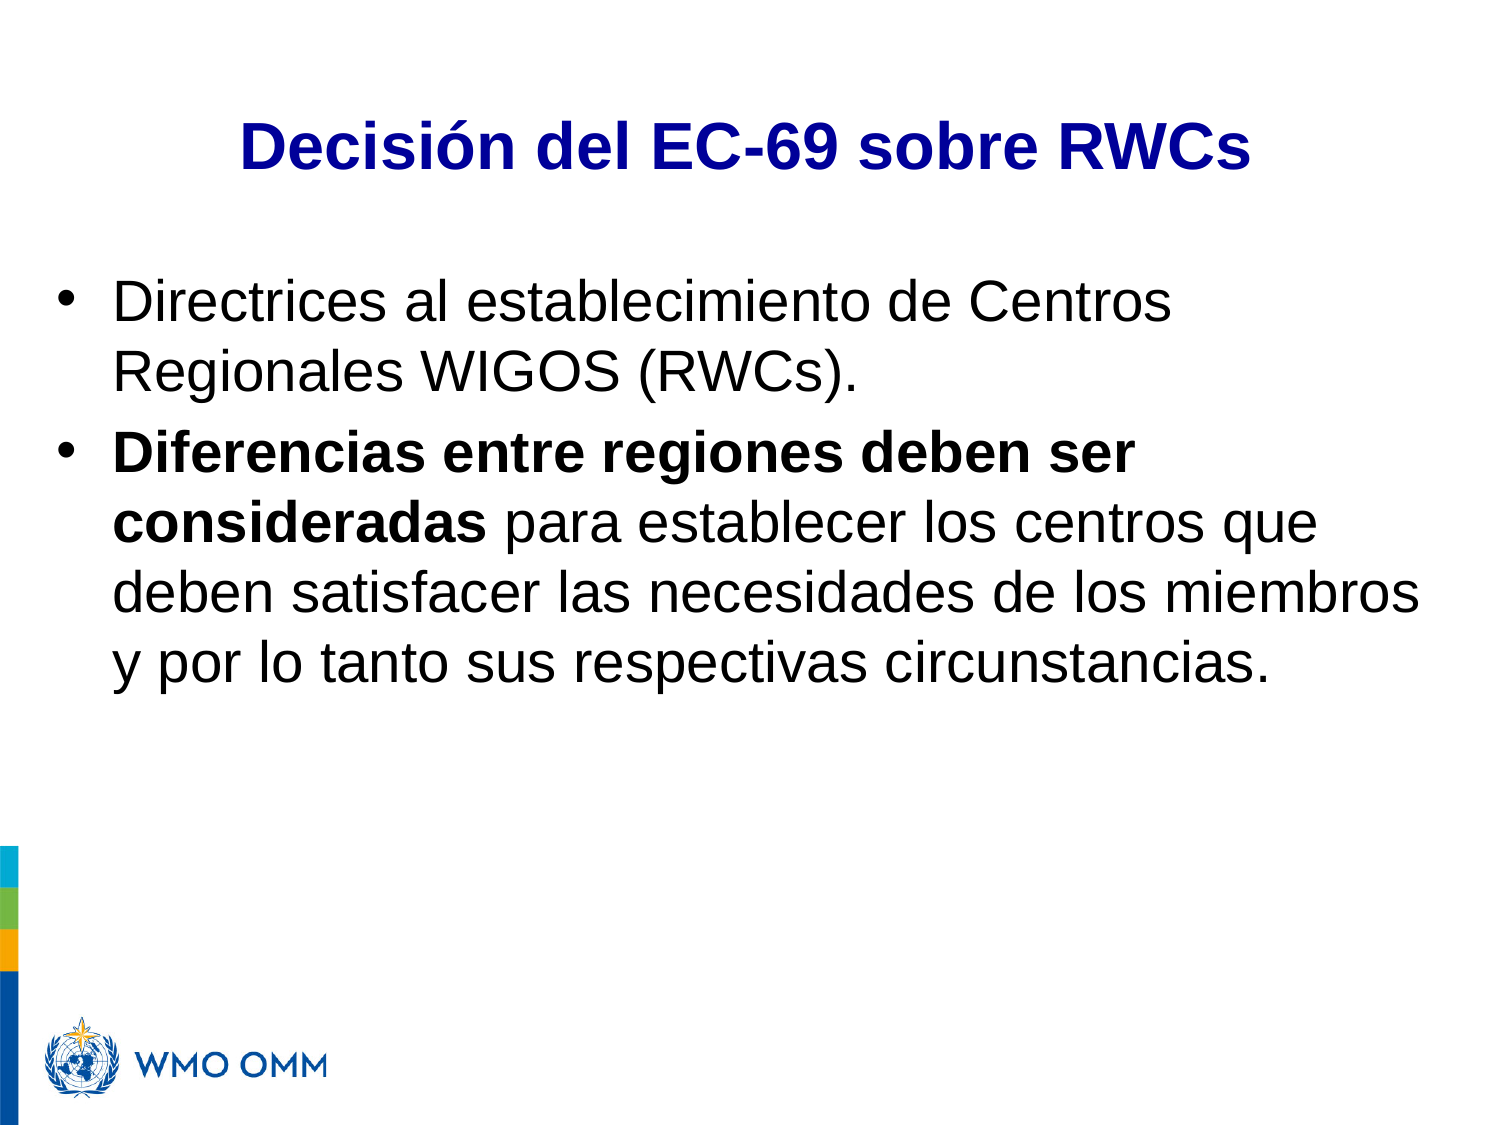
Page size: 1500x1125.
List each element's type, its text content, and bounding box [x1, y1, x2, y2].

list Directrices al establecimiento de Centros Regionales WIGOS (RWCs). Diferencias entre regiones deben ser consideradas para establecer los centros que deben satisfacer las necesidades de los miembros y por lo tanto sus respectivas circunstancias. [41, 255, 1471, 1095]
title Decisión del EC-69 sobre RWCs [41, 66, 1471, 220]
picture [0, 845, 327, 1125]
